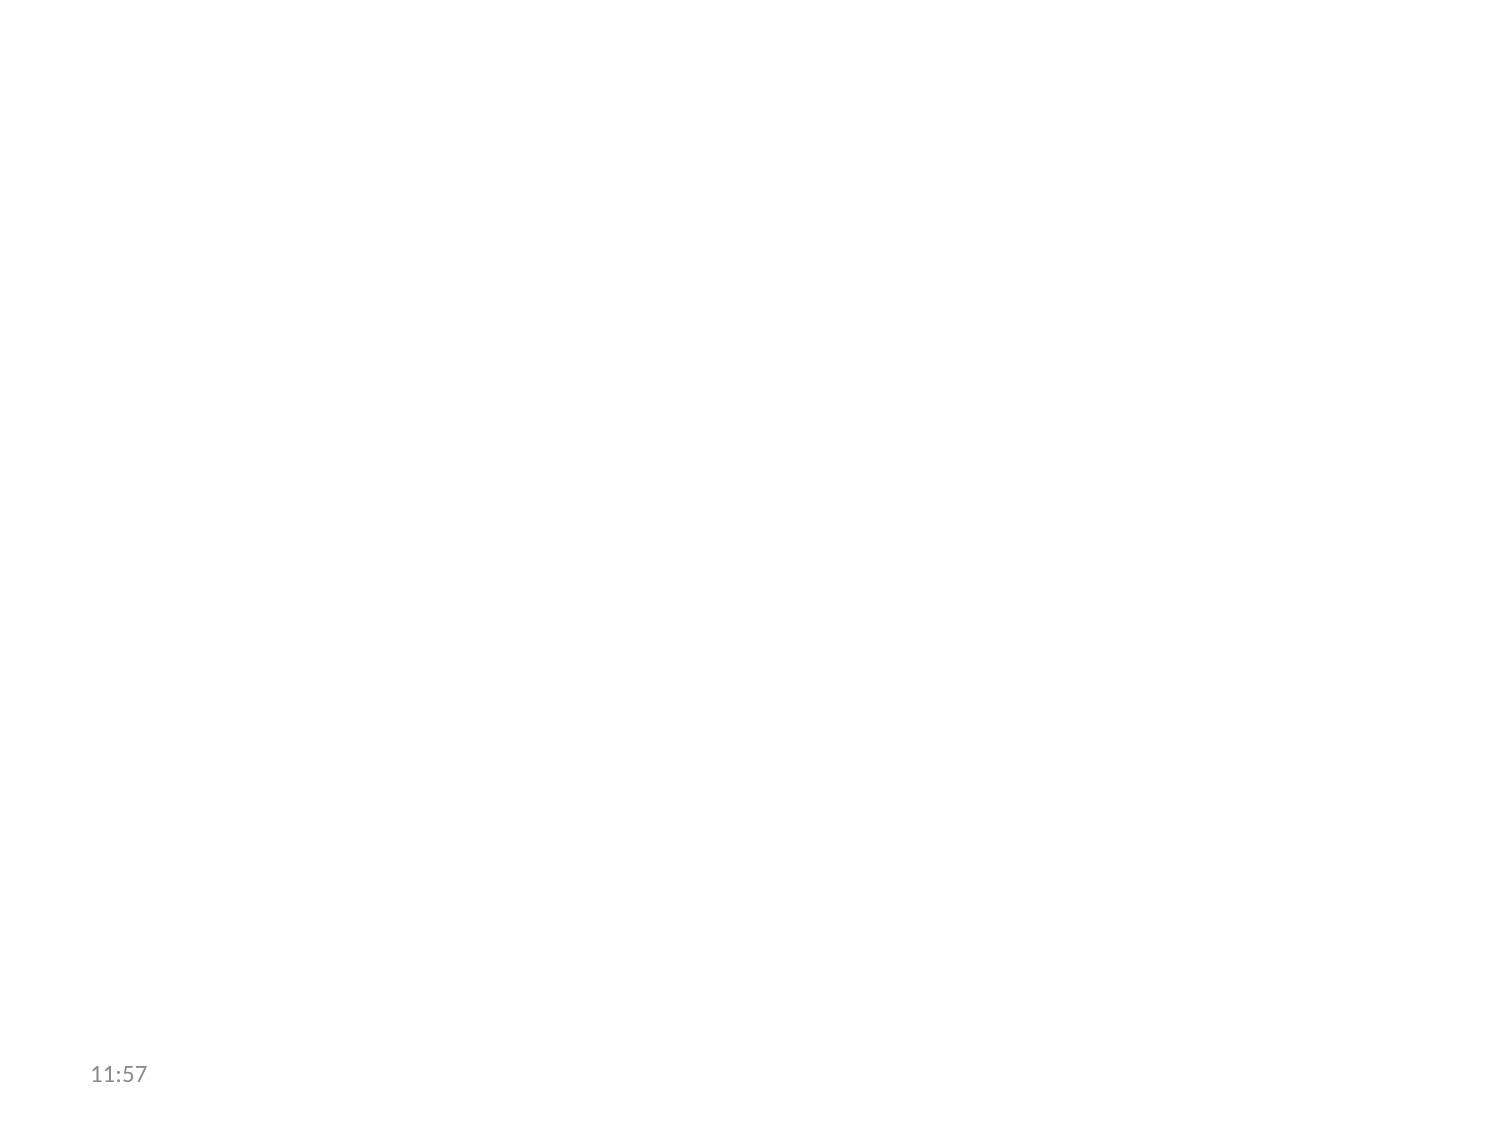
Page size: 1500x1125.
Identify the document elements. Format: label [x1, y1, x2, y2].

slide_number [75, 1042, 425, 1103]
